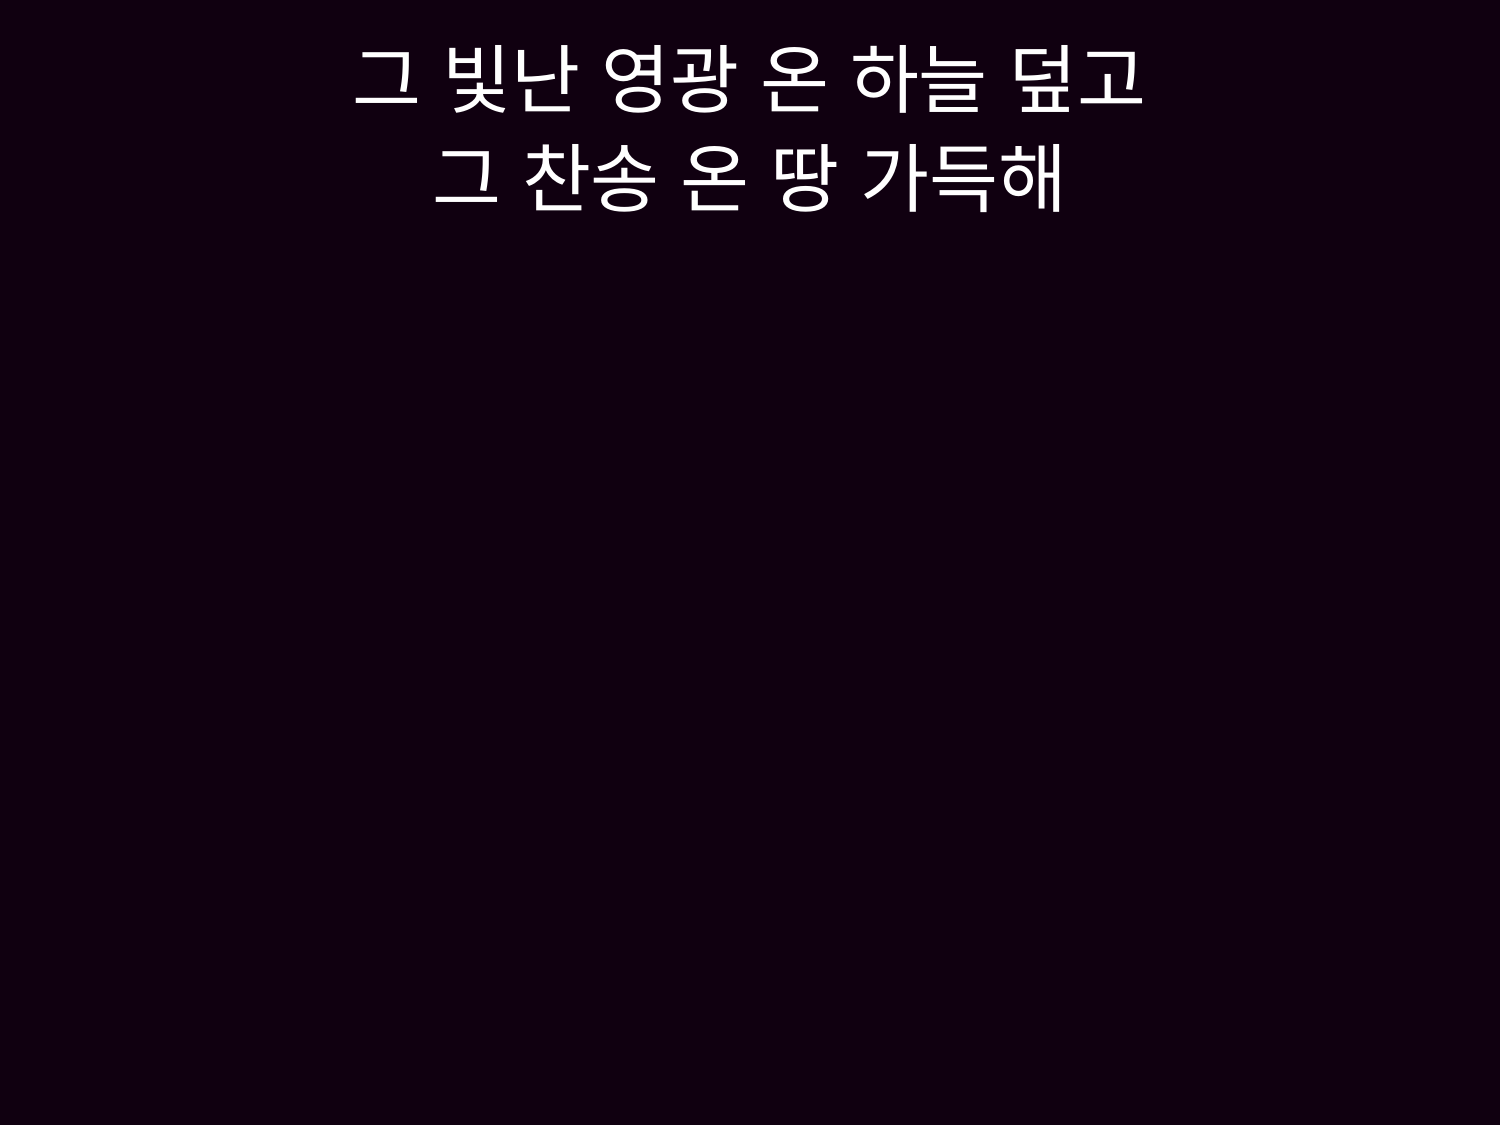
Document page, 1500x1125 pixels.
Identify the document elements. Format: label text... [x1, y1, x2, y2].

title 그 빛난 영광 온 하늘 덮고 그 찬송 온 땅 가득해 [0, 12, 1500, 1125]
